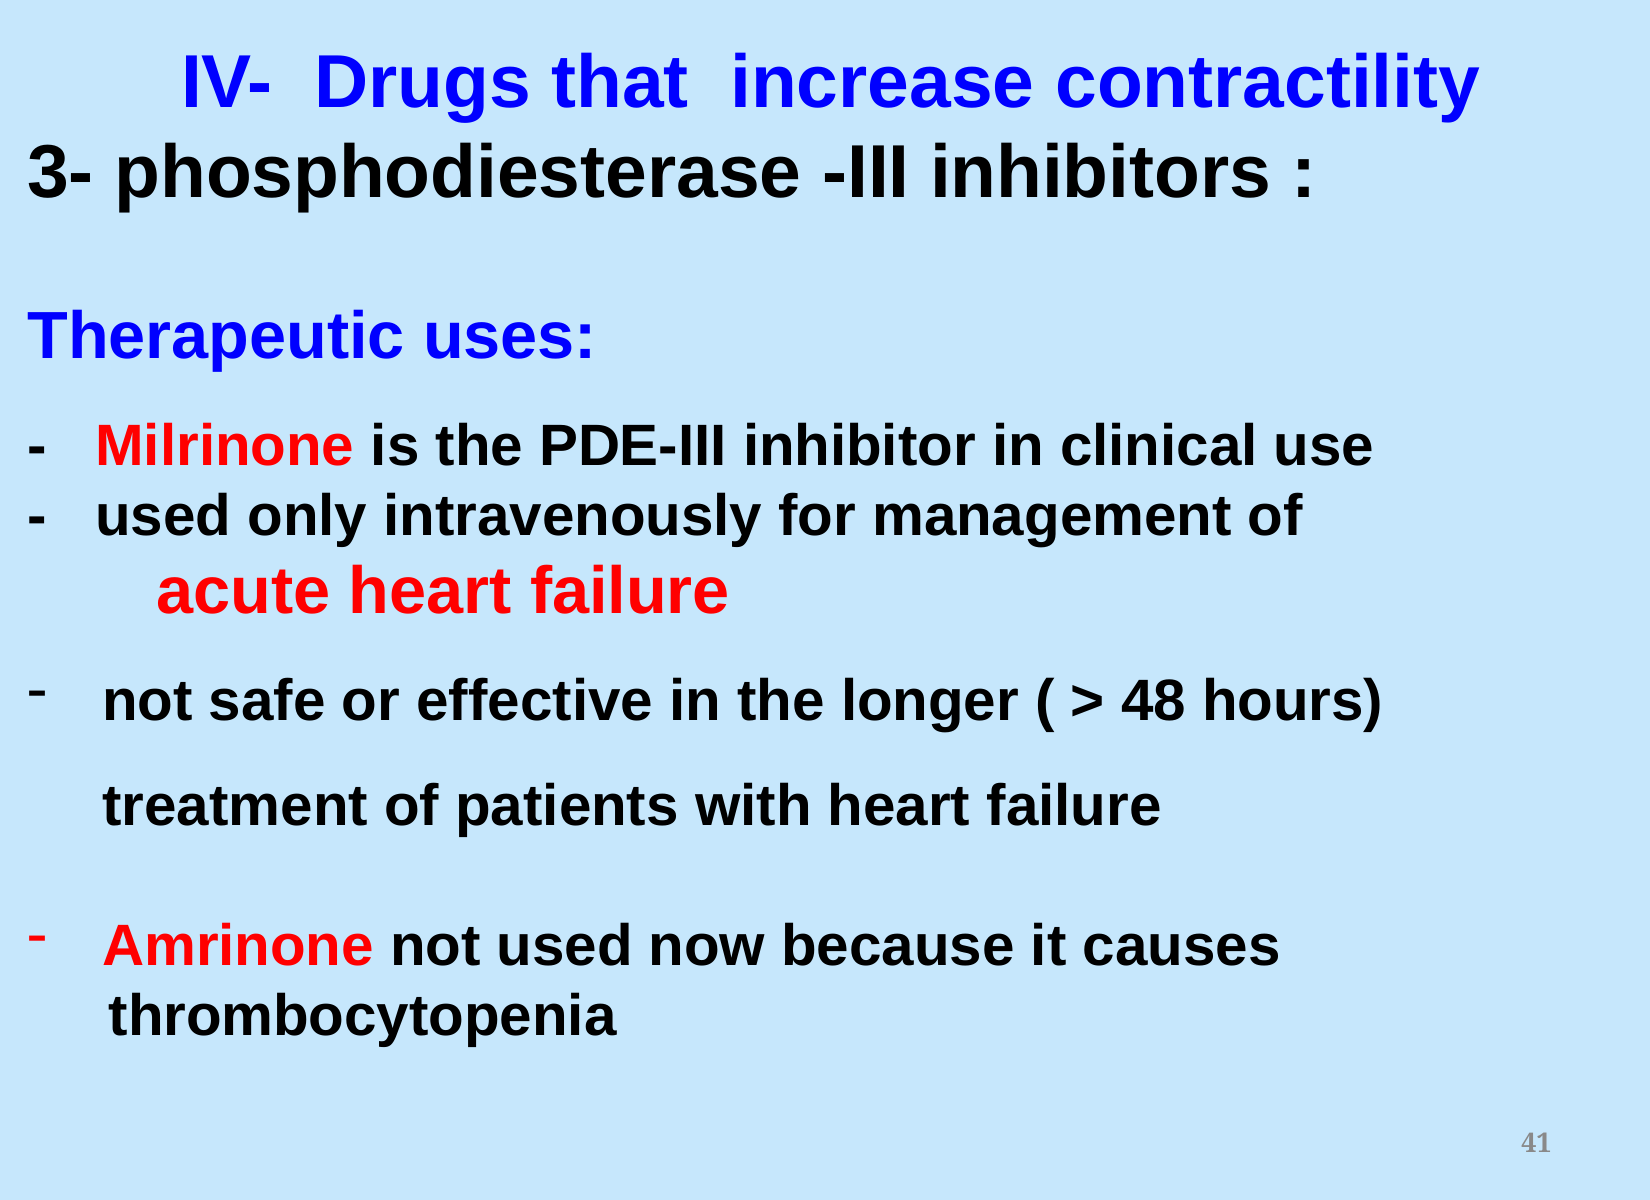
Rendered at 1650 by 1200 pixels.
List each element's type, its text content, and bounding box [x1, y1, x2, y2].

text_box IV- Drugs that increase contractility 3- phosphodiesterase -III inhibitors : Therapeutic uses: - Milrinone is the PDE-III inhibitor in clinical use - used only intravenously for management of acute heart failure not safe or effective in the longer ( > 48 hours) treatment of patients with heart failure Amrinone not used now because it causes thrombocytopenia [12, 24, 1650, 1200]
